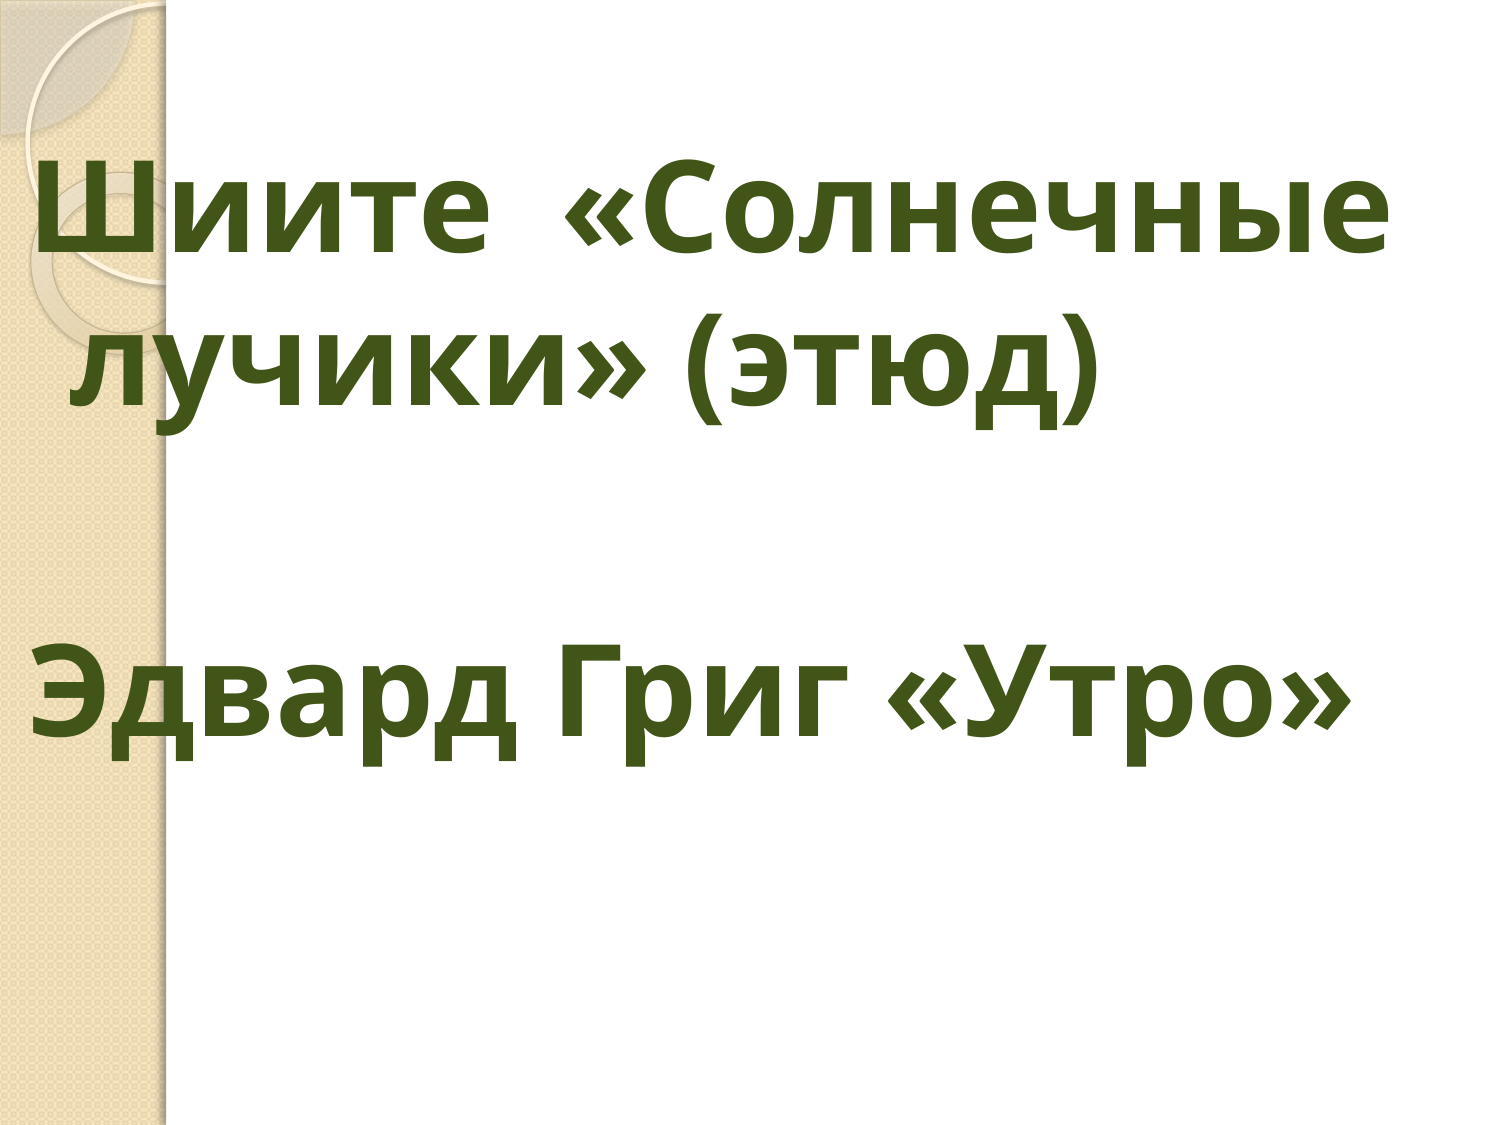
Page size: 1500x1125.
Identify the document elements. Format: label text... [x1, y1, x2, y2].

list Шиите «Солнечные лучики» (этюд) Эдвард Григ «Утро» [0, 117, 1466, 1025]
